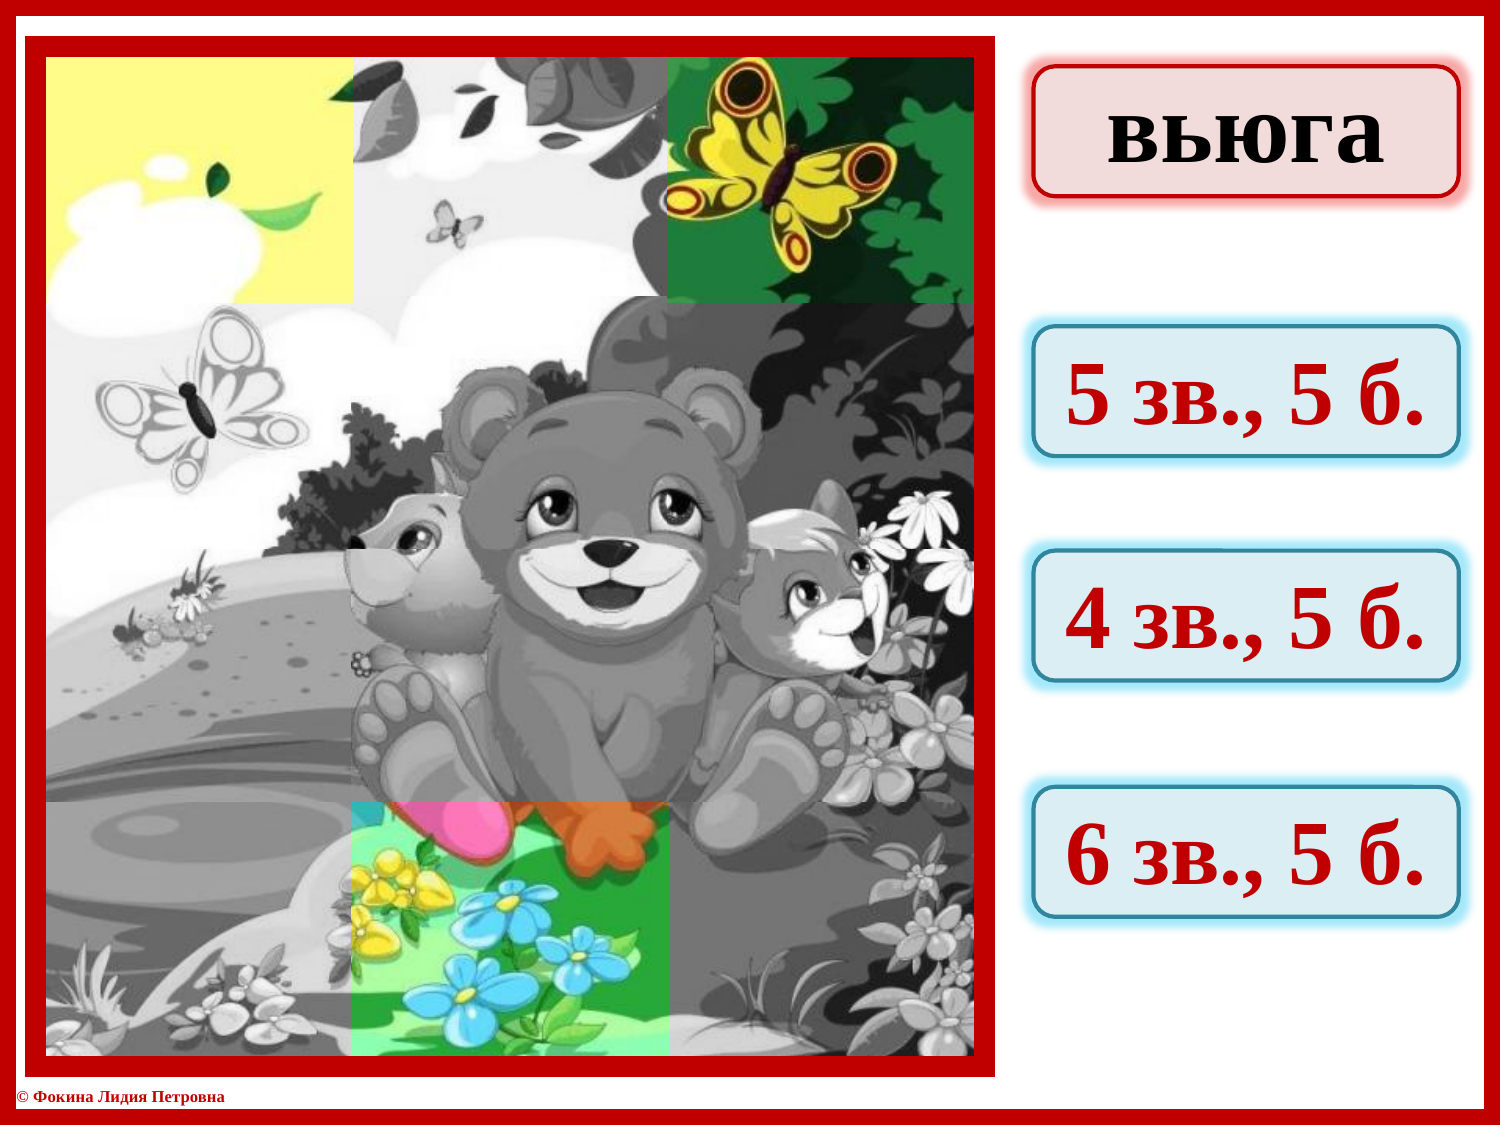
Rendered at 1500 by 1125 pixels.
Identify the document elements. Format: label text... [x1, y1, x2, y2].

text_box 6 зв., 5 б. [1031, 784, 1461, 919]
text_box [34, 46, 985, 1061]
text_box вьюга [1031, 64, 1461, 199]
text_box 5 зв., 5 б. [1031, 324, 1461, 459]
text_box 4 зв., 5 б. [1031, 548, 1461, 683]
